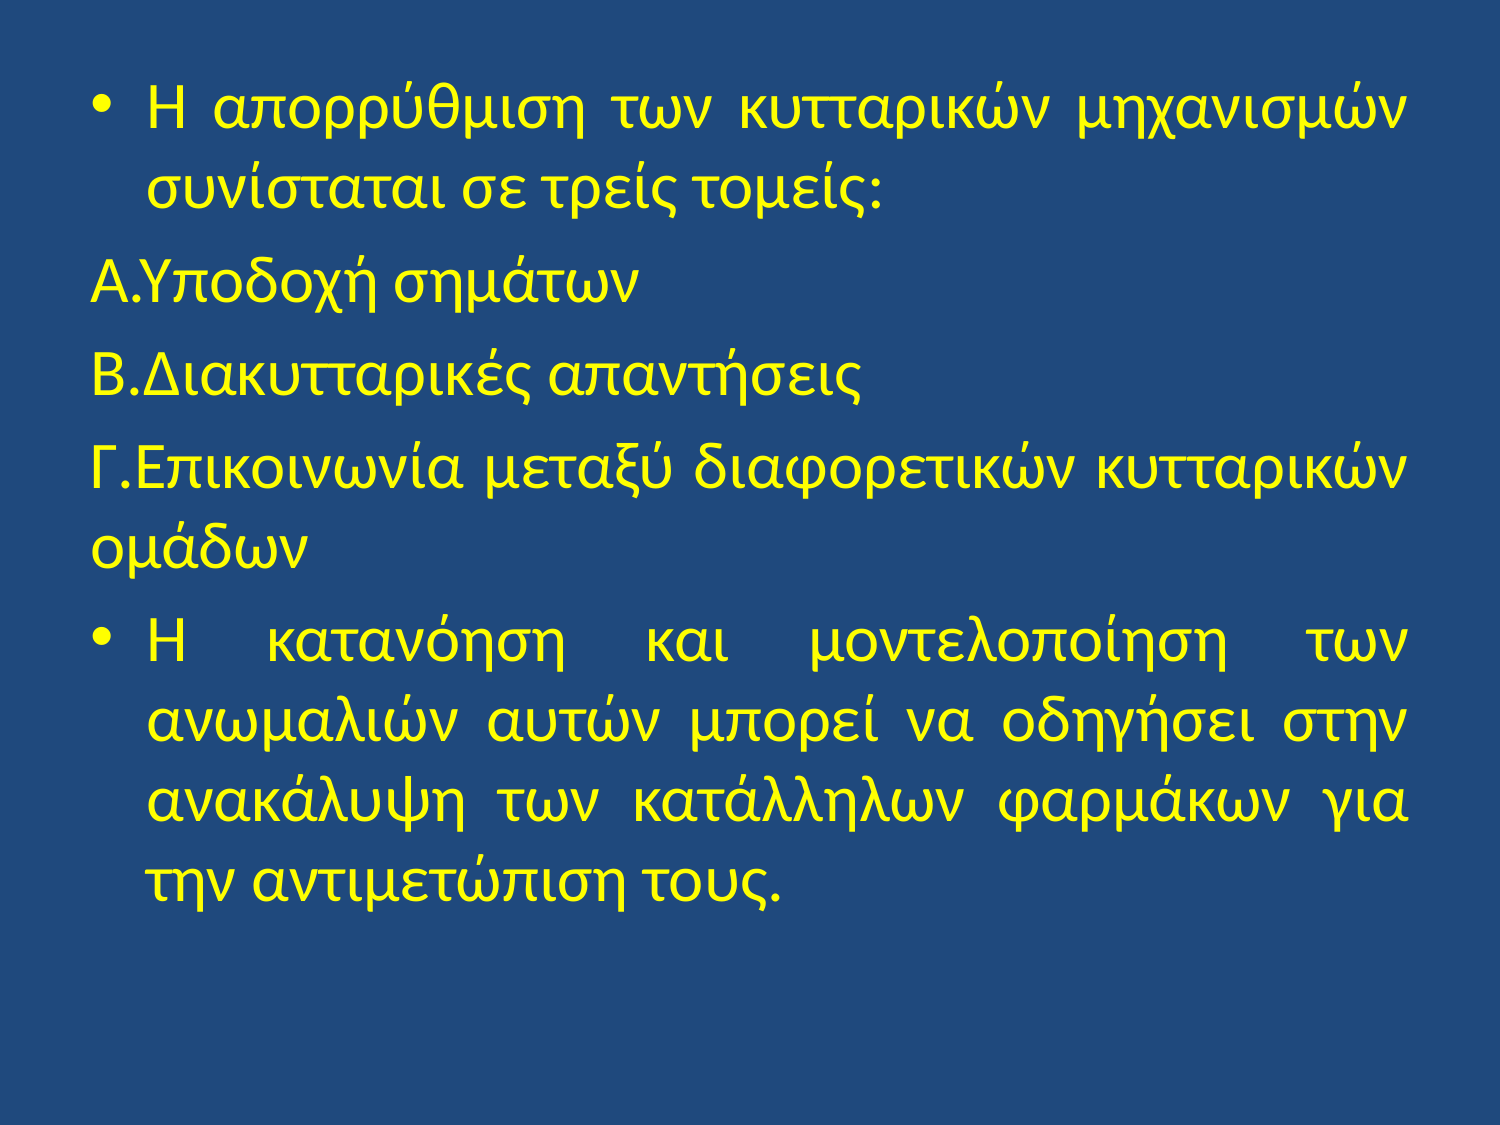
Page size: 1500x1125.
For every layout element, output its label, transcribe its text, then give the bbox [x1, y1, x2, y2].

list Η απορρύθμιση των κυτταρικών μηχανισμών συνίσταται σε τρείς τομείς: Α.Υποδοχή σημάτων Β.Διακυτταρικές απαντήσεις Γ.Επικοινωνία μεταξύ διαφορετικών κυτταρικών ομάδων Η κατανόηση και μοντελοποίηση των ανωμαλιών αυτών μπορεί να οδηγήσει στην ανακάλυψη των κατάλληλων φαρμάκων για την αντιμετώπιση τους. [75, 54, 1425, 1005]
